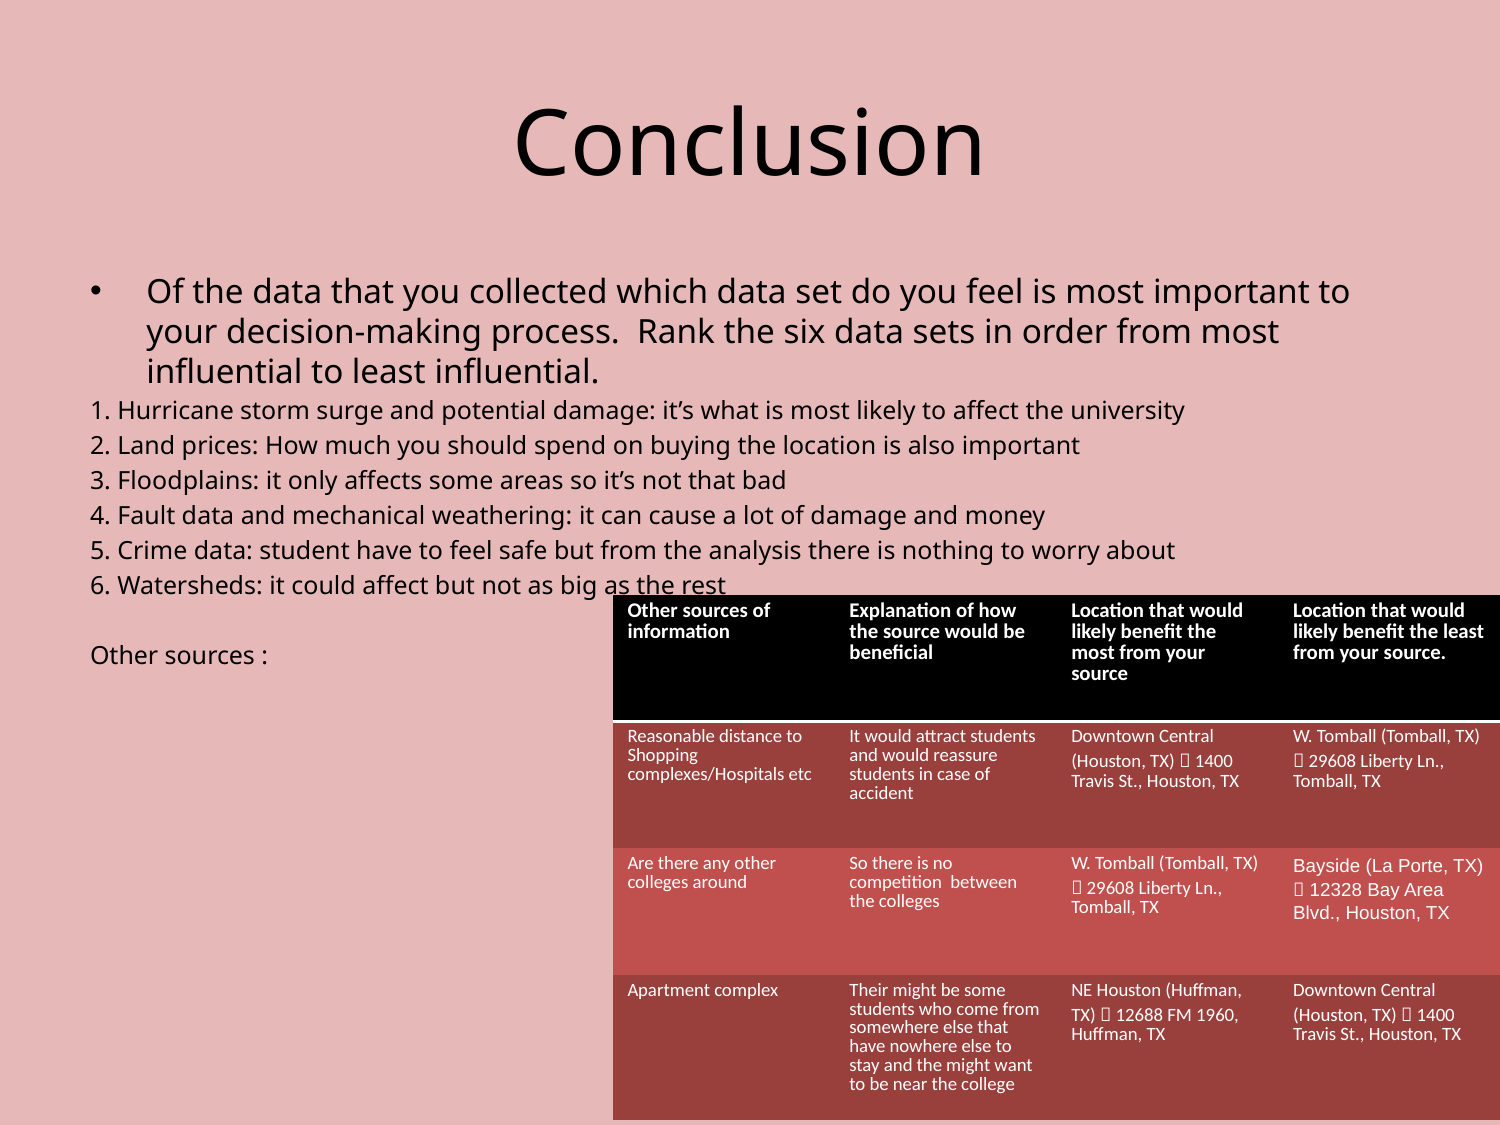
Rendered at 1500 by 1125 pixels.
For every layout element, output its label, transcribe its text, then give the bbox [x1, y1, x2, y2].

table_header Other sources of information [613, 595, 834, 720]
table_cell W. Tomball (Tomball, TX)  29608 Liberty Ln., Tomball, TX [1056, 848, 1278, 975]
table_cell Their might be some students who come from somewhere else that have nowhere else to stay and the might want to be near the college [834, 975, 1056, 1120]
table_cell It would attract students and would reassure students in case of accident [834, 723, 1056, 848]
table_header Location that would likely benefit the least from your source. [1278, 595, 1500, 720]
table_cell Downtown Central (Houston, TX)  1400 Travis St., Houston, TX [1278, 975, 1500, 1120]
table_header Location that would likely benefit the most from your source [1056, 595, 1278, 720]
table_cell Downtown Central (Houston, TX)  1400 Travis St., Houston, TX [1056, 723, 1278, 848]
table_cell NE Houston (Huffman, TX)  12688 FM 1960, Huffman, TX [1056, 975, 1278, 1120]
title Conclusion [75, 45, 1425, 233]
table_cell Apartment complex [613, 975, 834, 1120]
table_cell Bayside (La Porte, TX)  12328 Bay Area Blvd., Houston, TX [1278, 848, 1500, 975]
table_cell Reasonable distance to Shopping complexes/Hospitals etc [613, 723, 834, 848]
table_header Explanation of how the source would be beneficial [834, 595, 1056, 720]
table_cell Are there any other colleges around [613, 848, 834, 975]
table_cell W. Tomball (Tomball, TX)  29608 Liberty Ln., Tomball, TX [1278, 723, 1500, 848]
list Of the data that you collected which data set do you feel is most important to your decision-making process. Rank the six data sets in order from most influential to least influential. 1. Hurricane storm surge and potential damage: it’s what is most likely to affect the university 2. Land prices: How much you should spend on buying the location is also important 3. Floodplains: it only affects some areas so it’s not that bad 4. Fault data and mechanical weathering: it can cause a lot of damage and money 5. Crime data: student have to feel safe but from the analysis there is nothing to worry about 6. Watersheds: it could affect but not as big as the rest Other sources : [75, 262, 1425, 1005]
table_cell So there is no competition between the colleges [834, 848, 1056, 975]
